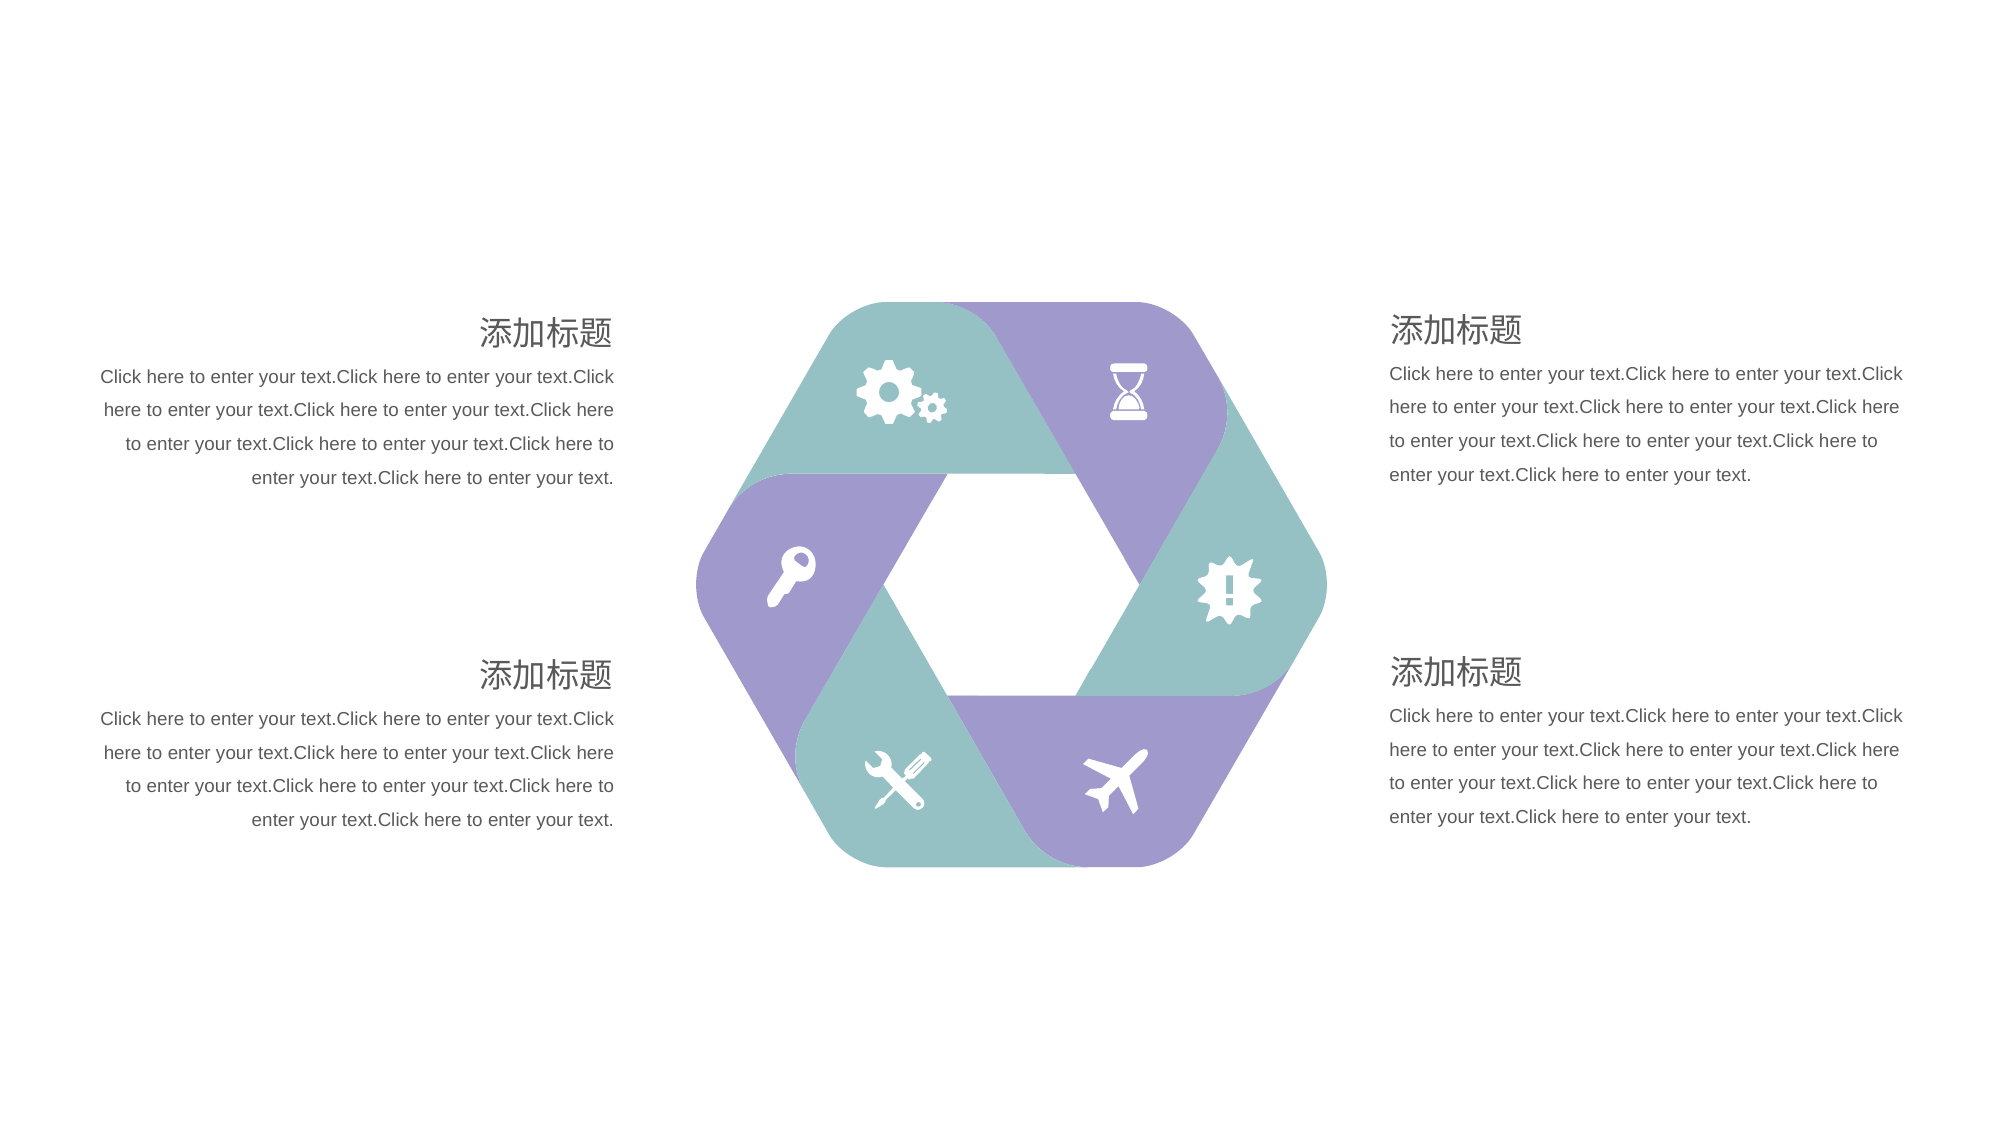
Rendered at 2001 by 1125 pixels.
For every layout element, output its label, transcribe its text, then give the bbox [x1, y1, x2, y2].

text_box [792, 584, 1089, 868]
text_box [693, 473, 934, 793]
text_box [1075, 376, 1330, 696]
text_box 添加标题 [464, 304, 628, 345]
text_box 添加标题 [1375, 302, 1539, 342]
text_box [856, 360, 948, 424]
text_box 添加标题 [1375, 644, 1539, 685]
text_box Click here to enter your text.Click here to enter your text.Click here to enter your text.Click here to enter your text.Click here to enter your text.Click here to enter your text.Click here to enter your text.Click here to enter your text. [1374, 342, 1927, 493]
text_box 添加标题 [464, 647, 628, 687]
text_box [934, 302, 1231, 585]
text_box Click here to enter your text.Click here to enter your text.Click here to enter your text.Click here to enter your text.Click here to enter your text.Click here to enter your text.Click here to enter your text.Click here to enter your text. [1374, 685, 1927, 869]
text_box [727, 301, 1076, 510]
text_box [1089, 696, 1295, 868]
text_box Click here to enter your text.Click here to enter your text.Click here to enter your text.Click here to enter your text.Click here to enter your text.Click here to enter your text.Click here to enter your text.Click here to enter your text. [76, 687, 629, 872]
text_box Click here to enter your text.Click here to enter your text.Click here to enter your text.Click here to enter your text.Click here to enter your text.Click here to enter your text.Click here to enter your text.Click here to enter your text. [76, 345, 629, 496]
